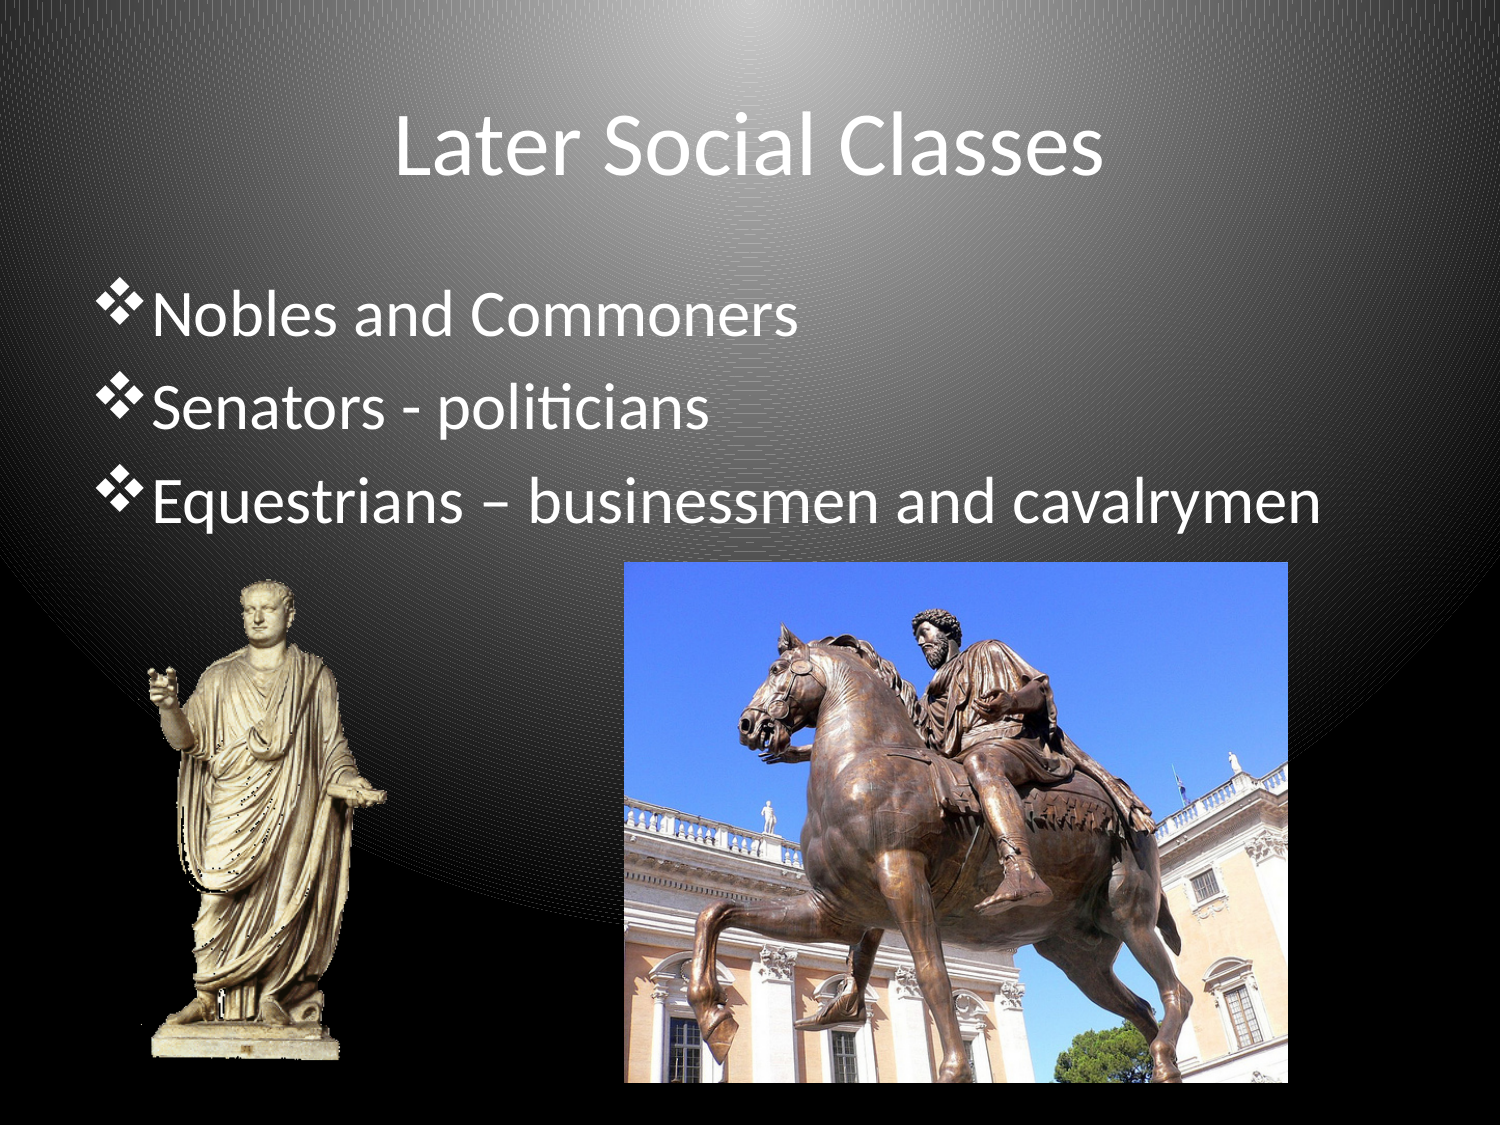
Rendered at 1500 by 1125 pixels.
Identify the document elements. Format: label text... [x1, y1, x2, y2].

picture [137, 574, 395, 1063]
title Later Social Classes [75, 45, 1425, 233]
picture [624, 562, 1288, 1083]
list Nobles and Commoners Senators - politicians Equestrians – businessmen and cavalrymen [75, 262, 1425, 1005]
